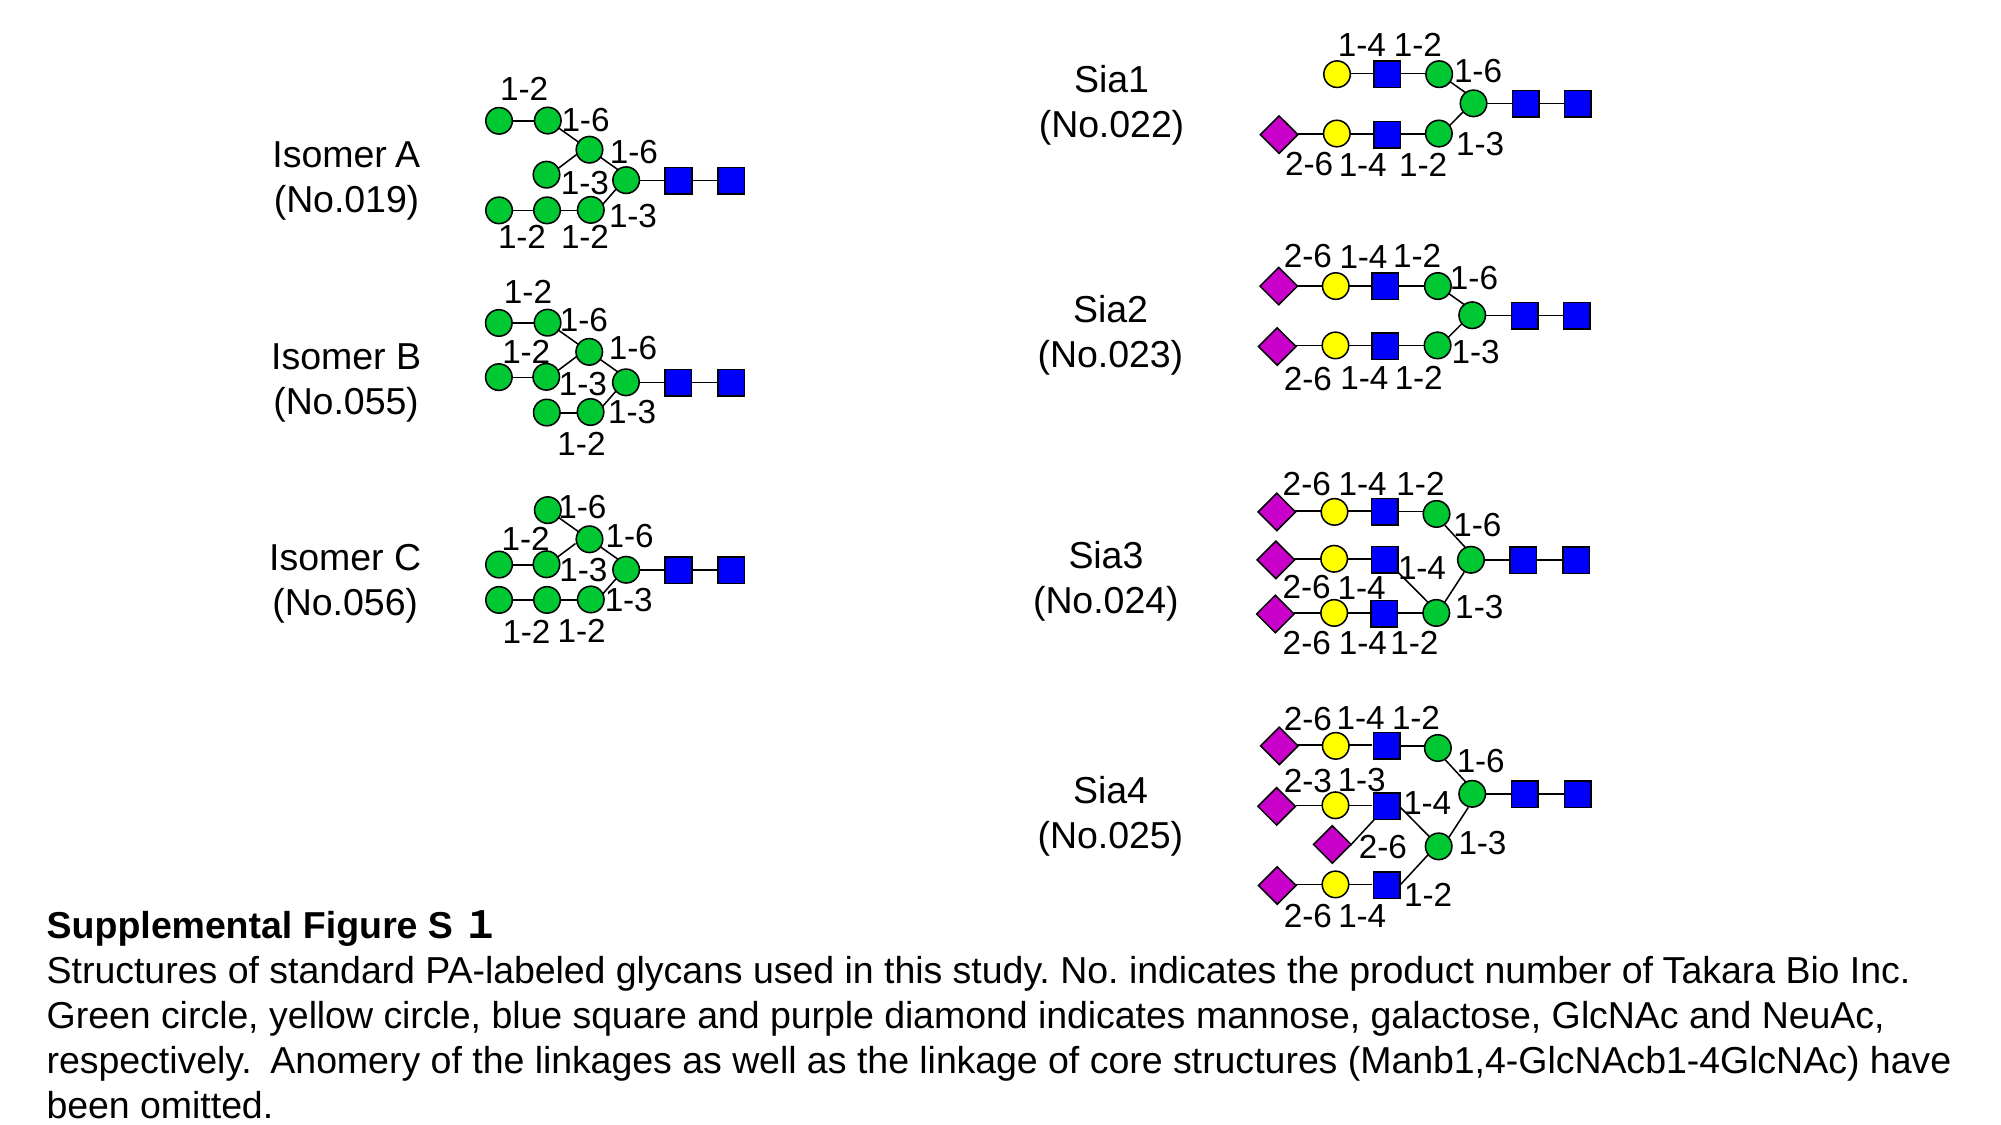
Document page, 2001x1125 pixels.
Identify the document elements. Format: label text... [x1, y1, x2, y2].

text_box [554, 514, 580, 533]
text_box [665, 369, 692, 397]
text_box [596, 543, 621, 562]
text_box [533, 565, 544, 578]
text_box 1-6 [590, 506, 669, 562]
text_box 2-6 [1270, 135, 1323, 190]
text_box 1-4 [1322, 558, 1401, 614]
text_box [1258, 866, 1296, 894]
text_box 1-3 [1323, 751, 1401, 806]
text_box [1424, 282, 1435, 299]
text_box [1511, 781, 1538, 808]
text_box 1-4 [1323, 454, 1402, 510]
text_box [1322, 806, 1349, 819]
text_box 1-2 [485, 59, 563, 115]
text_box [534, 497, 543, 509]
text_box 1-3 [544, 541, 623, 596]
text_box 1-2 [483, 207, 562, 263]
text_box Isomer C (No.056) [254, 526, 437, 631]
text_box 1-3 [624, 186, 673, 242]
text_box [1373, 60, 1401, 88]
text_box 1-2 [486, 509, 565, 565]
text_box 1-4 [1323, 135, 1402, 190]
text_box 1-2 [1378, 227, 1457, 282]
text_box [533, 378, 544, 390]
text_box [1322, 332, 1349, 349]
text_box [1424, 332, 1436, 349]
text_box [534, 318, 544, 322]
text_box 1-6 [543, 477, 622, 533]
text_box [1423, 599, 1440, 613]
text_box 1-4 [1388, 774, 1467, 829]
text_box 1-3 [1436, 323, 1515, 378]
text_box [1509, 547, 1537, 574]
text_box 2-6 [1269, 886, 1347, 894]
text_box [554, 327, 580, 345]
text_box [1442, 574, 1468, 600]
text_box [1394, 857, 1434, 883]
text_box [1373, 872, 1400, 899]
text_box 2-6 [1269, 227, 1324, 282]
text_box [1372, 272, 1399, 300]
text_box [485, 586, 513, 606]
text_box 1-6 [546, 90, 625, 145]
text_box [623, 562, 640, 570]
text_box [485, 115, 513, 135]
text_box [1442, 318, 1468, 344]
text_box [575, 346, 594, 354]
text_box [1257, 795, 1296, 826]
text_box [1346, 815, 1386, 841]
text_box [665, 167, 692, 194]
text_box [534, 115, 546, 134]
text_box Isomer B (No.055) [256, 324, 437, 430]
text_box [1323, 120, 1351, 135]
text_box 1-2 [489, 263, 567, 318]
text_box [534, 197, 546, 207]
text_box 1-3 [1443, 813, 1522, 869]
text_box 2-3 [1269, 751, 1323, 806]
text_box [1372, 333, 1399, 360]
text_box [533, 587, 561, 602]
text_box 1-2 [1379, 15, 1457, 70]
text_box [1322, 745, 1350, 751]
text_box 2-6 [1267, 558, 1322, 613]
text_box 2-6 [1269, 349, 1347, 405]
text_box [1445, 78, 1471, 97]
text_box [1443, 106, 1469, 132]
text_box 1-3 [590, 570, 668, 626]
text_box 1-2 [1389, 865, 1468, 921]
text_box 1-2 [542, 414, 621, 470]
text_box 1-6 [594, 318, 672, 374]
text_box [624, 178, 640, 186]
text_box 1-6 [1438, 495, 1517, 551]
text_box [1446, 809, 1472, 835]
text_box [596, 154, 621, 172]
text_box 1-2 [487, 322, 566, 378]
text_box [554, 124, 580, 143]
text_box [1260, 277, 1297, 305]
text_box 1-2 [542, 601, 621, 657]
text_box 1-2 [1381, 454, 1460, 509]
text_box [1322, 871, 1349, 887]
text_box [576, 145, 595, 154]
text_box Isomer A (No.019) [257, 122, 436, 228]
text_box 2-6 [1344, 818, 1422, 873]
text_box [1371, 510, 1398, 526]
text_box [576, 533, 590, 541]
text_box 1-2 [1404, 349, 1458, 404]
text_box 1-4 [1383, 538, 1462, 594]
text_box [1371, 546, 1383, 558]
text_box [1321, 510, 1348, 526]
text_box [1260, 737, 1299, 755]
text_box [1444, 290, 1470, 309]
text_box 1-4 [1324, 227, 1378, 283]
text_box [485, 562, 513, 578]
text_box 1-2 [1384, 135, 1463, 191]
text_box [1373, 121, 1401, 148]
text_box [1257, 541, 1293, 570]
text_box [1425, 833, 1443, 860]
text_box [600, 384, 623, 410]
text_box 1-3 [544, 354, 622, 409]
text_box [600, 182, 623, 208]
text_box [717, 369, 745, 397]
text_box [718, 167, 745, 194]
text_box Sia2 (No.023) [1022, 277, 1198, 382]
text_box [550, 152, 576, 178]
text_box 1-3 [546, 154, 624, 208]
text_box [1462, 551, 1485, 574]
text_box [1467, 787, 1486, 808]
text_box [1442, 761, 1468, 780]
text_box Sia1 (No.022) [1023, 47, 1200, 153]
text_box [1373, 806, 1388, 818]
text_box [486, 197, 512, 207]
text_box [1256, 603, 1267, 625]
text_box [1511, 302, 1538, 329]
text_box 1-3 [1440, 577, 1519, 633]
text_box 1-2 [487, 602, 566, 658]
text_box [577, 409, 593, 414]
text_box [1564, 90, 1592, 118]
text_box 1-4 [1325, 349, 1404, 404]
text_box 1-4 [1324, 613, 1375, 669]
text_box 2-6 [1267, 455, 1323, 510]
text_box 1-4 [1323, 887, 1402, 942]
text_box [577, 596, 590, 601]
text_box [1322, 282, 1350, 300]
text_box [1425, 70, 1439, 88]
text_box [600, 571, 623, 597]
text_box 1-4 [1321, 689, 1400, 745]
text_box 1-3 [1441, 114, 1519, 170]
text_box [1460, 97, 1487, 114]
text_box 1-6 [1439, 41, 1518, 97]
text_box Sia3 (No.024) [1018, 523, 1194, 629]
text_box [548, 541, 574, 567]
text_box 1-2 [1375, 613, 1454, 669]
text_box [1424, 744, 1442, 762]
text_box [1425, 120, 1441, 135]
text_box [665, 557, 692, 584]
text_box [1323, 71, 1351, 88]
text_box Sia4 (No.025) [1022, 758, 1198, 864]
text_box Supplemental Figure S１ Structures of standard PA-labeled glycans used in this study. No. indicates the product number of Takara Bio Inc. Green circle, yellow circle, blue square and purple diamond indicates mannose, galactose, GlcNAc and NeuAc, respectively. Anomery of the linkages as well as the linkage of core structures (Manb1,4-GlcNAcb1-4GlcNAc) have been omitted. [31, 894, 2000, 1125]
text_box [595, 356, 621, 374]
text_box [485, 314, 512, 329]
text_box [1394, 812, 1434, 831]
text_box [1563, 547, 1590, 574]
text_box 1-3 [593, 382, 671, 438]
text_box [1564, 781, 1591, 808]
text_box [1320, 545, 1348, 558]
text_box 2-6 [1269, 689, 1321, 745]
text_box [718, 557, 745, 584]
text_box [1313, 825, 1344, 864]
text_box [1258, 327, 1296, 358]
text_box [1393, 578, 1433, 597]
text_box [1423, 509, 1438, 528]
text_box [1512, 90, 1540, 118]
text_box 1-6 [595, 123, 673, 178]
text_box 1-2 [1377, 689, 1456, 744]
text_box 1-6 [1442, 731, 1520, 787]
text_box [1563, 302, 1591, 329]
text_box [622, 374, 640, 382]
text_box [533, 161, 546, 188]
text_box [1458, 304, 1486, 323]
text_box 1-2 [546, 208, 625, 263]
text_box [1442, 527, 1468, 546]
text_box 1-6 [544, 290, 623, 346]
text_box [1258, 503, 1296, 531]
text_box [1373, 745, 1400, 751]
text_box 1-4 [1323, 15, 1379, 71]
text_box [533, 399, 561, 425]
text_box 1-6 [1435, 249, 1513, 304]
text_box 2-6 [1267, 613, 1324, 669]
text_box [485, 371, 513, 391]
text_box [550, 354, 576, 380]
text_box [1260, 115, 1298, 145]
